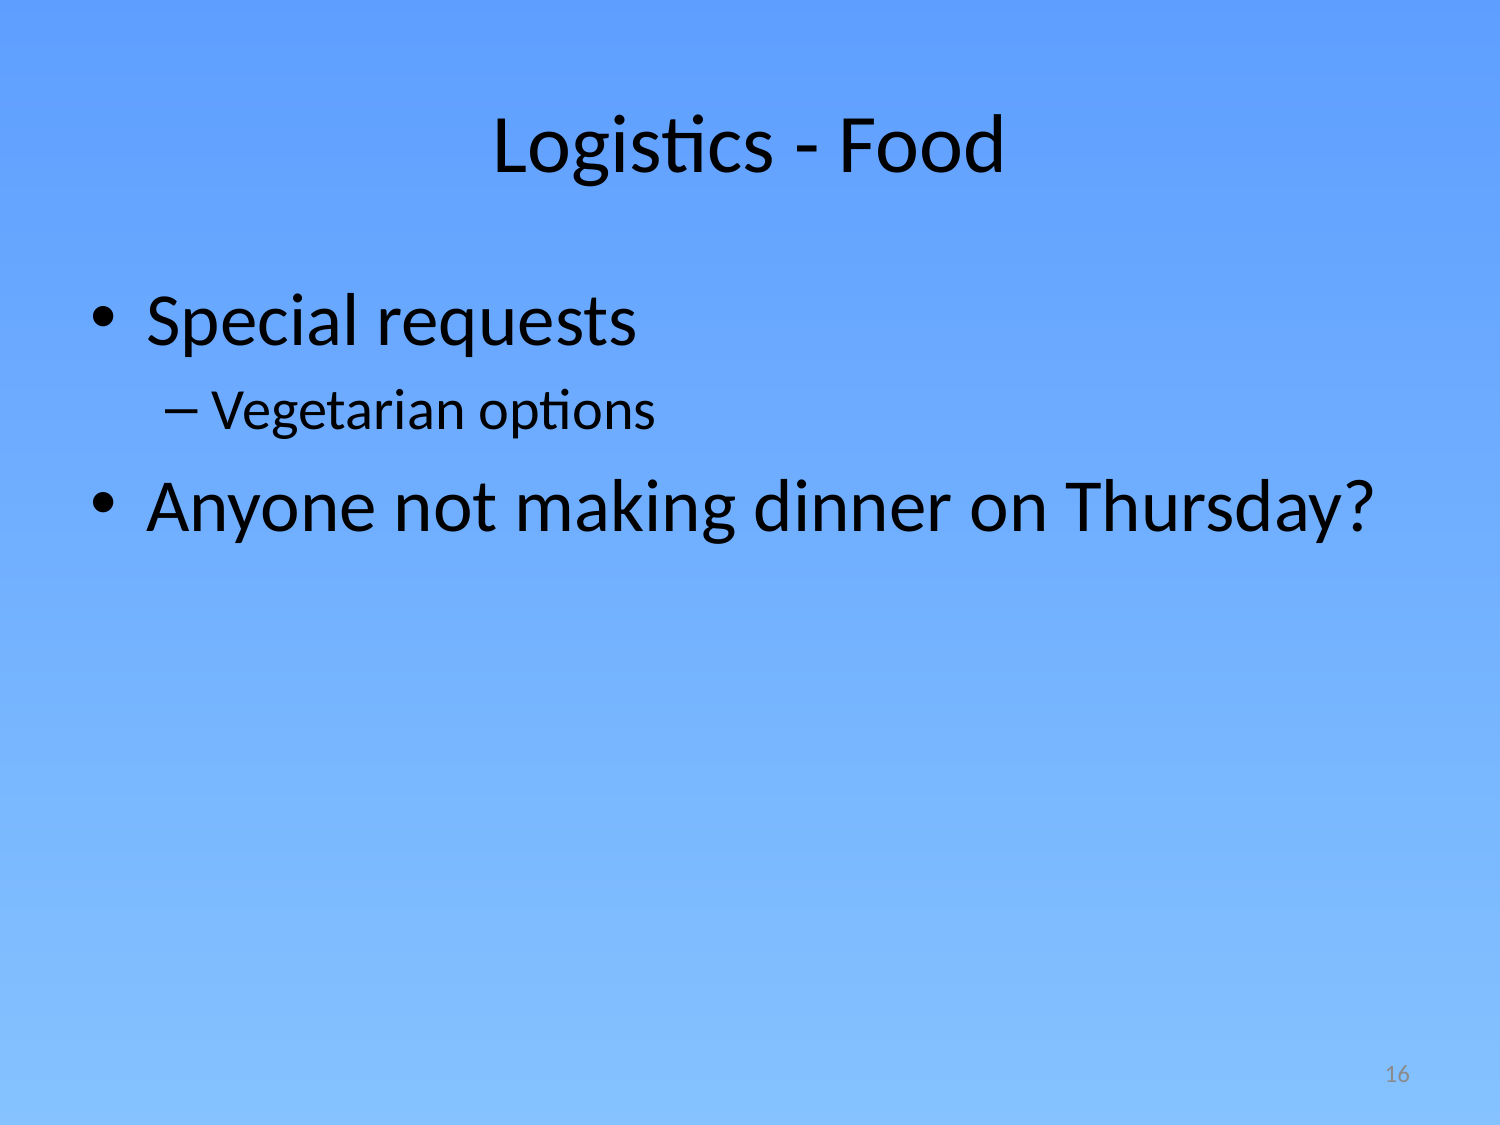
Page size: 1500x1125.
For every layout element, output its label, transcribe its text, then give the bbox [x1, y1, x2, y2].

slide_number 16 [1074, 1042, 1425, 1103]
list Special requests Vegetarian options Anyone not making dinner on Thursday? [74, 262, 1426, 1006]
title Logistics - Food [74, 44, 1426, 233]
